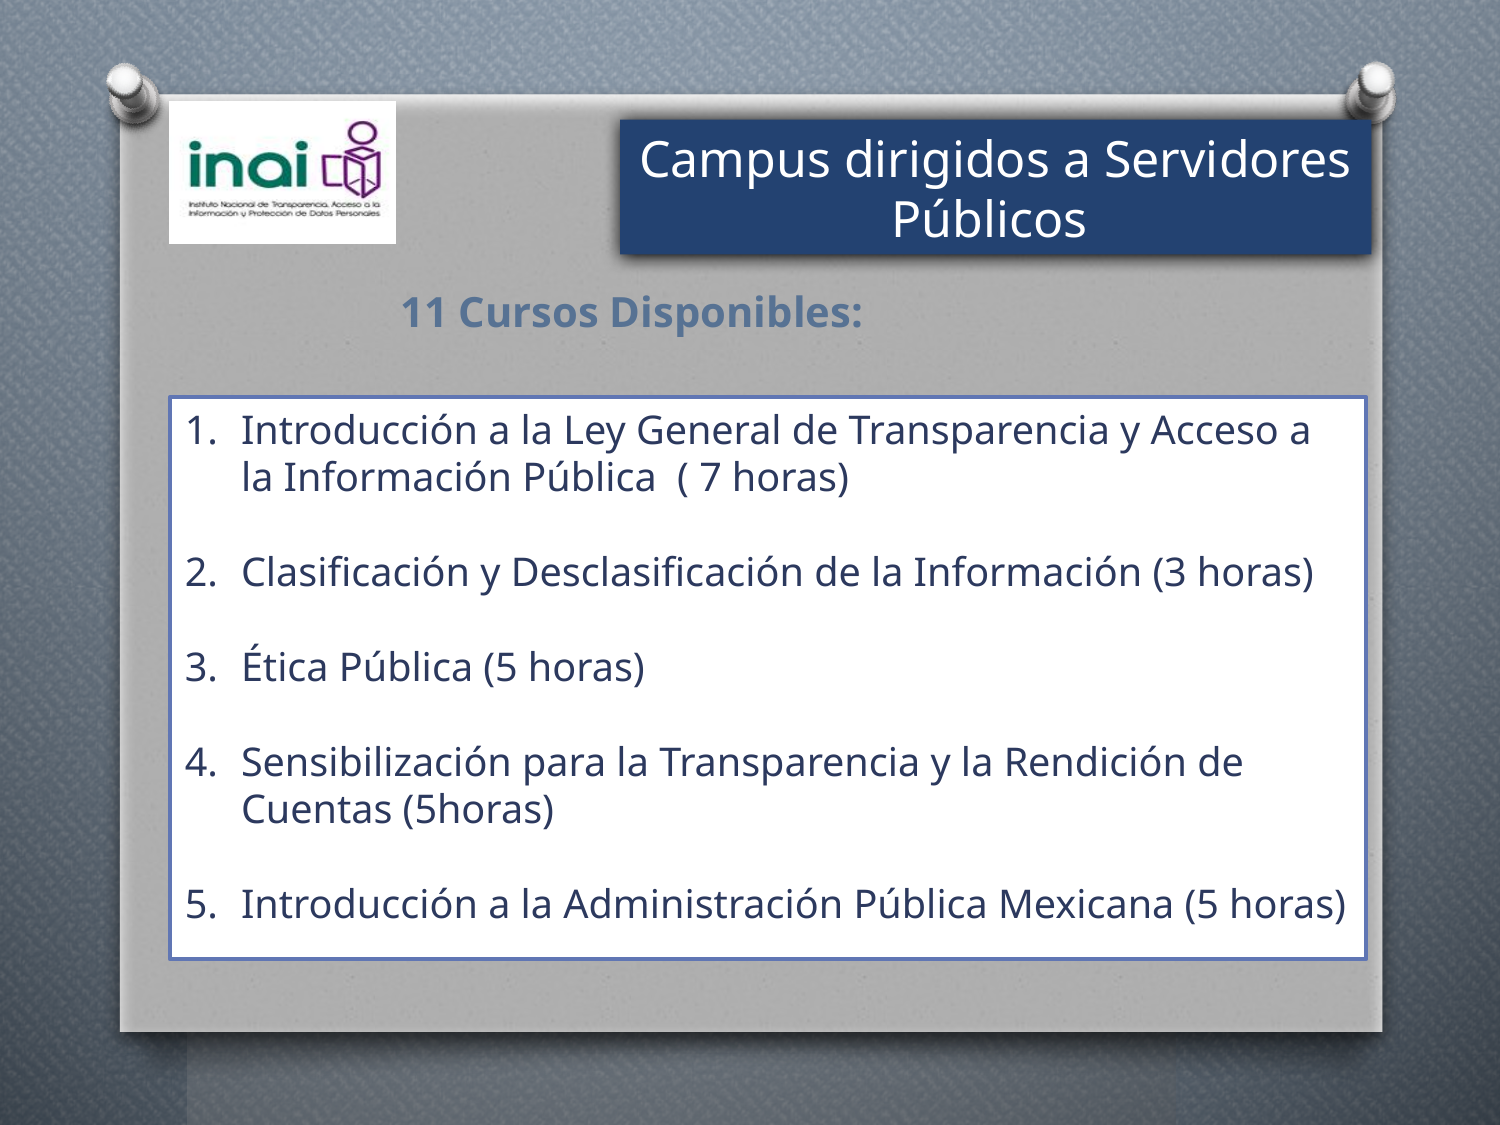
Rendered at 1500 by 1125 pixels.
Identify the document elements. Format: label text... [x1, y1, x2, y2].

text_box 11 Cursos Disponibles: [385, 278, 879, 343]
picture [75, 29, 396, 244]
text_box Campus dirigidos a Servidores Públicos [620, 119, 1372, 255]
picture [1317, 35, 1439, 148]
text_box Introducción a la Ley General de Transparencia y Acceso a la Información Pública ( 7 horas) Clasificación y Desclasificación de la Información (3 horas) Ética Pública (5 horas) Sensibilización para la Transparencia y la Rendición de Cuentas (5horas) Introducción a la Administración Pública Mexicana (5 horas) [168, 395, 1368, 961]
